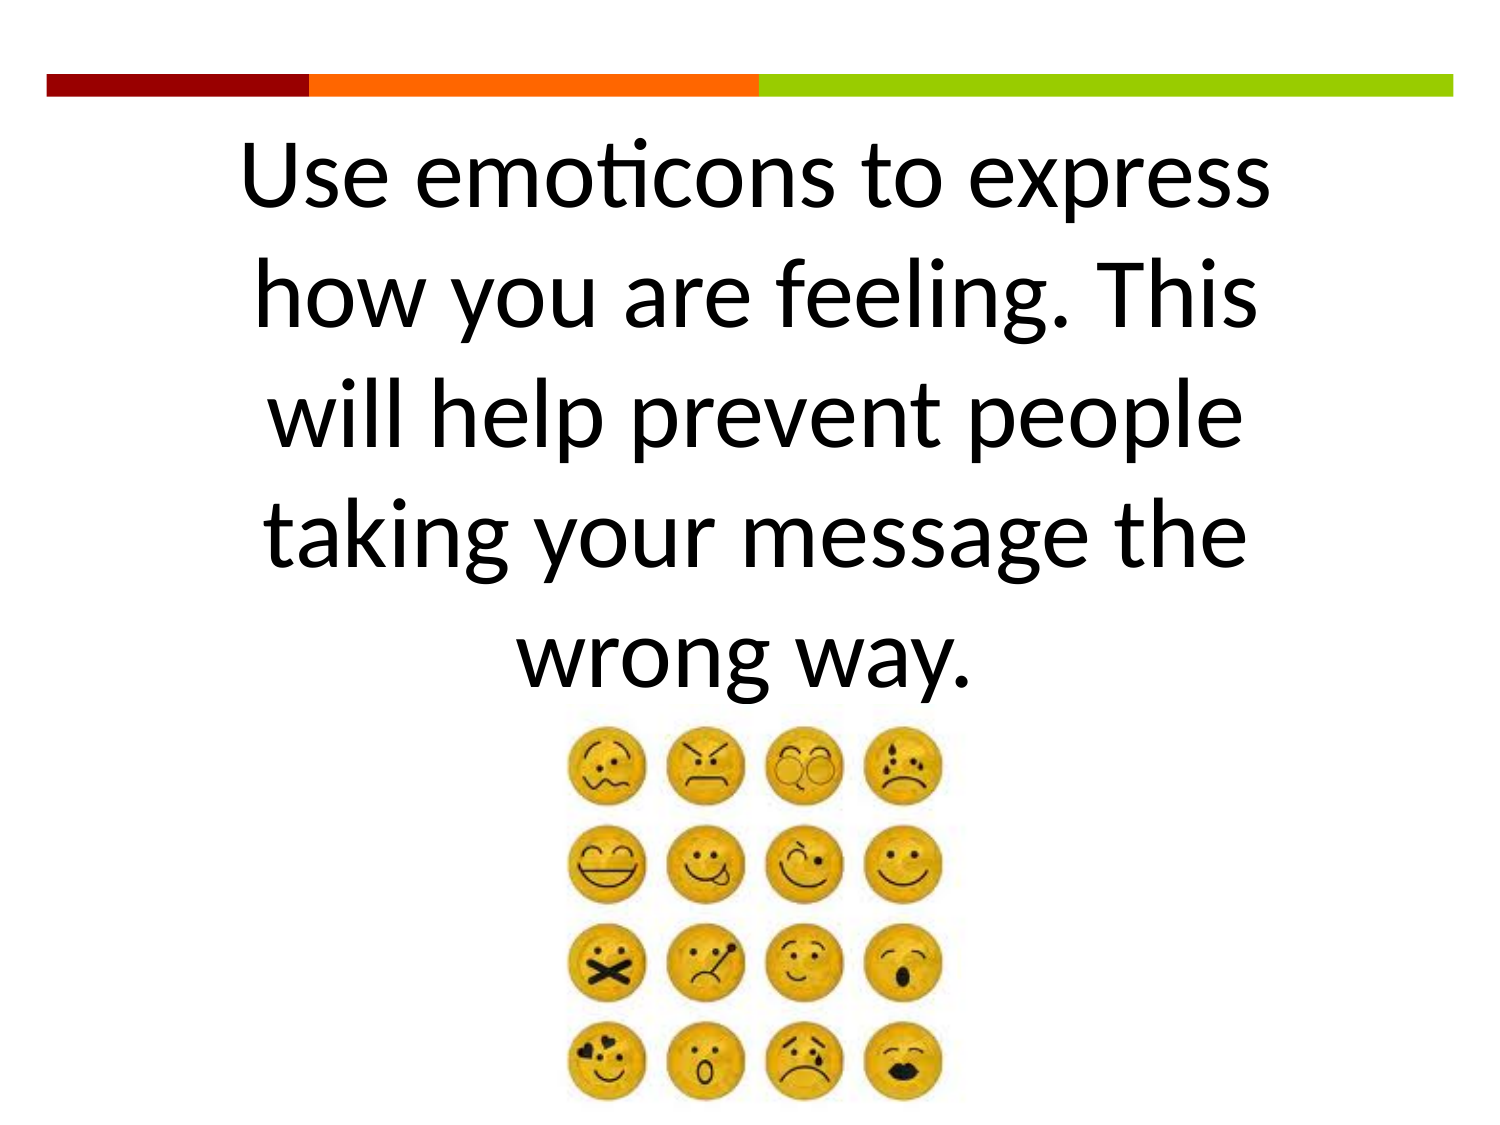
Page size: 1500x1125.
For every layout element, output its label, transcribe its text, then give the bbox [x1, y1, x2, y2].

text_box Use emoticons to express how you are feeling. This will help prevent people taking your message the wrong way. [187, 99, 1325, 715]
picture [536, 704, 976, 1125]
